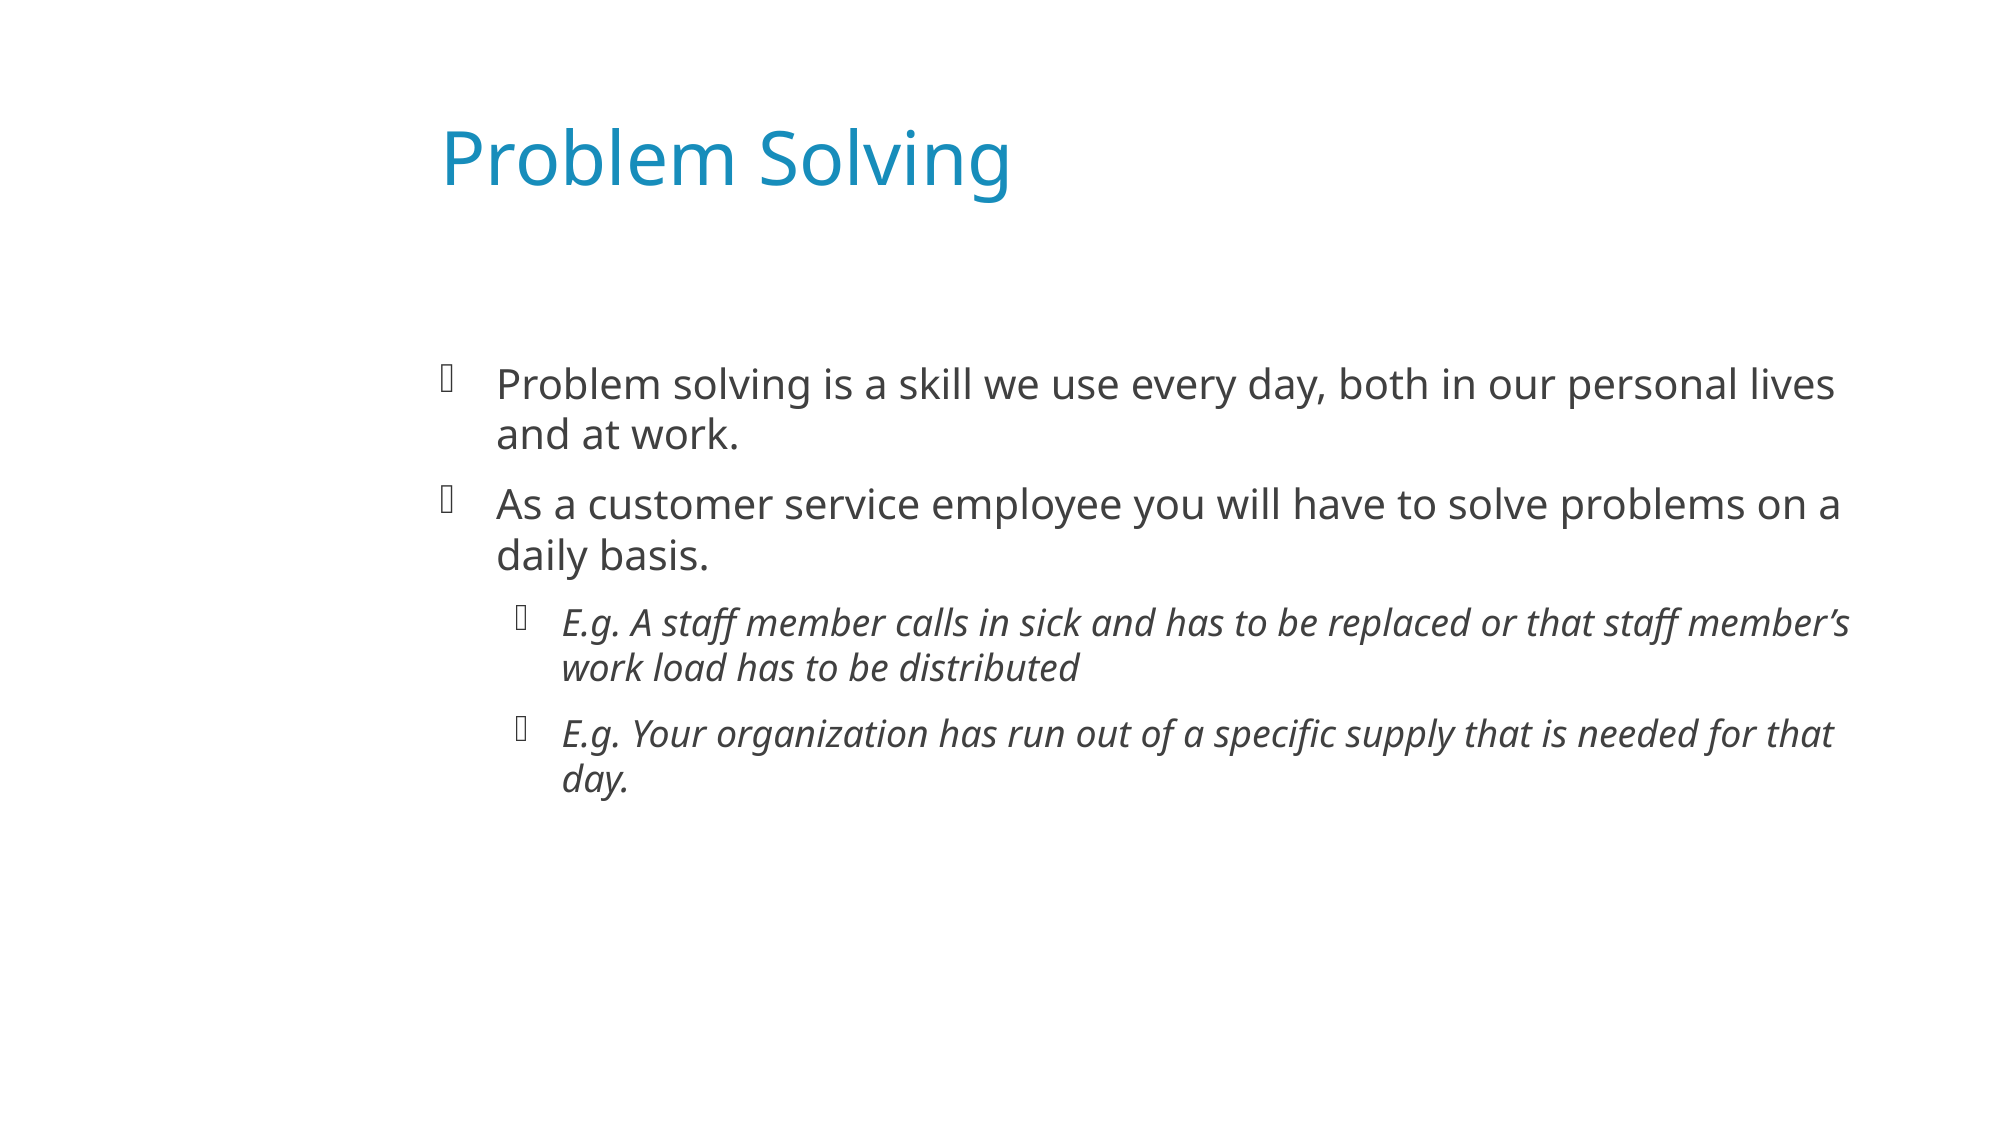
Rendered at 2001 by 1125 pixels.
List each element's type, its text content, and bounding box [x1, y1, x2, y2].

list Problem solving is a skill we use every day, both in our personal lives and at work. As a customer service employee you will have to solve problems on a daily basis. E.g. A staff member calls in sick and has to be replaced or that staff member’s work load has to be distributed E.g. Your organization has run out of a specific supply that is needed for that day. [424, 350, 1888, 1074]
title Problem Solving [425, 102, 1888, 313]
